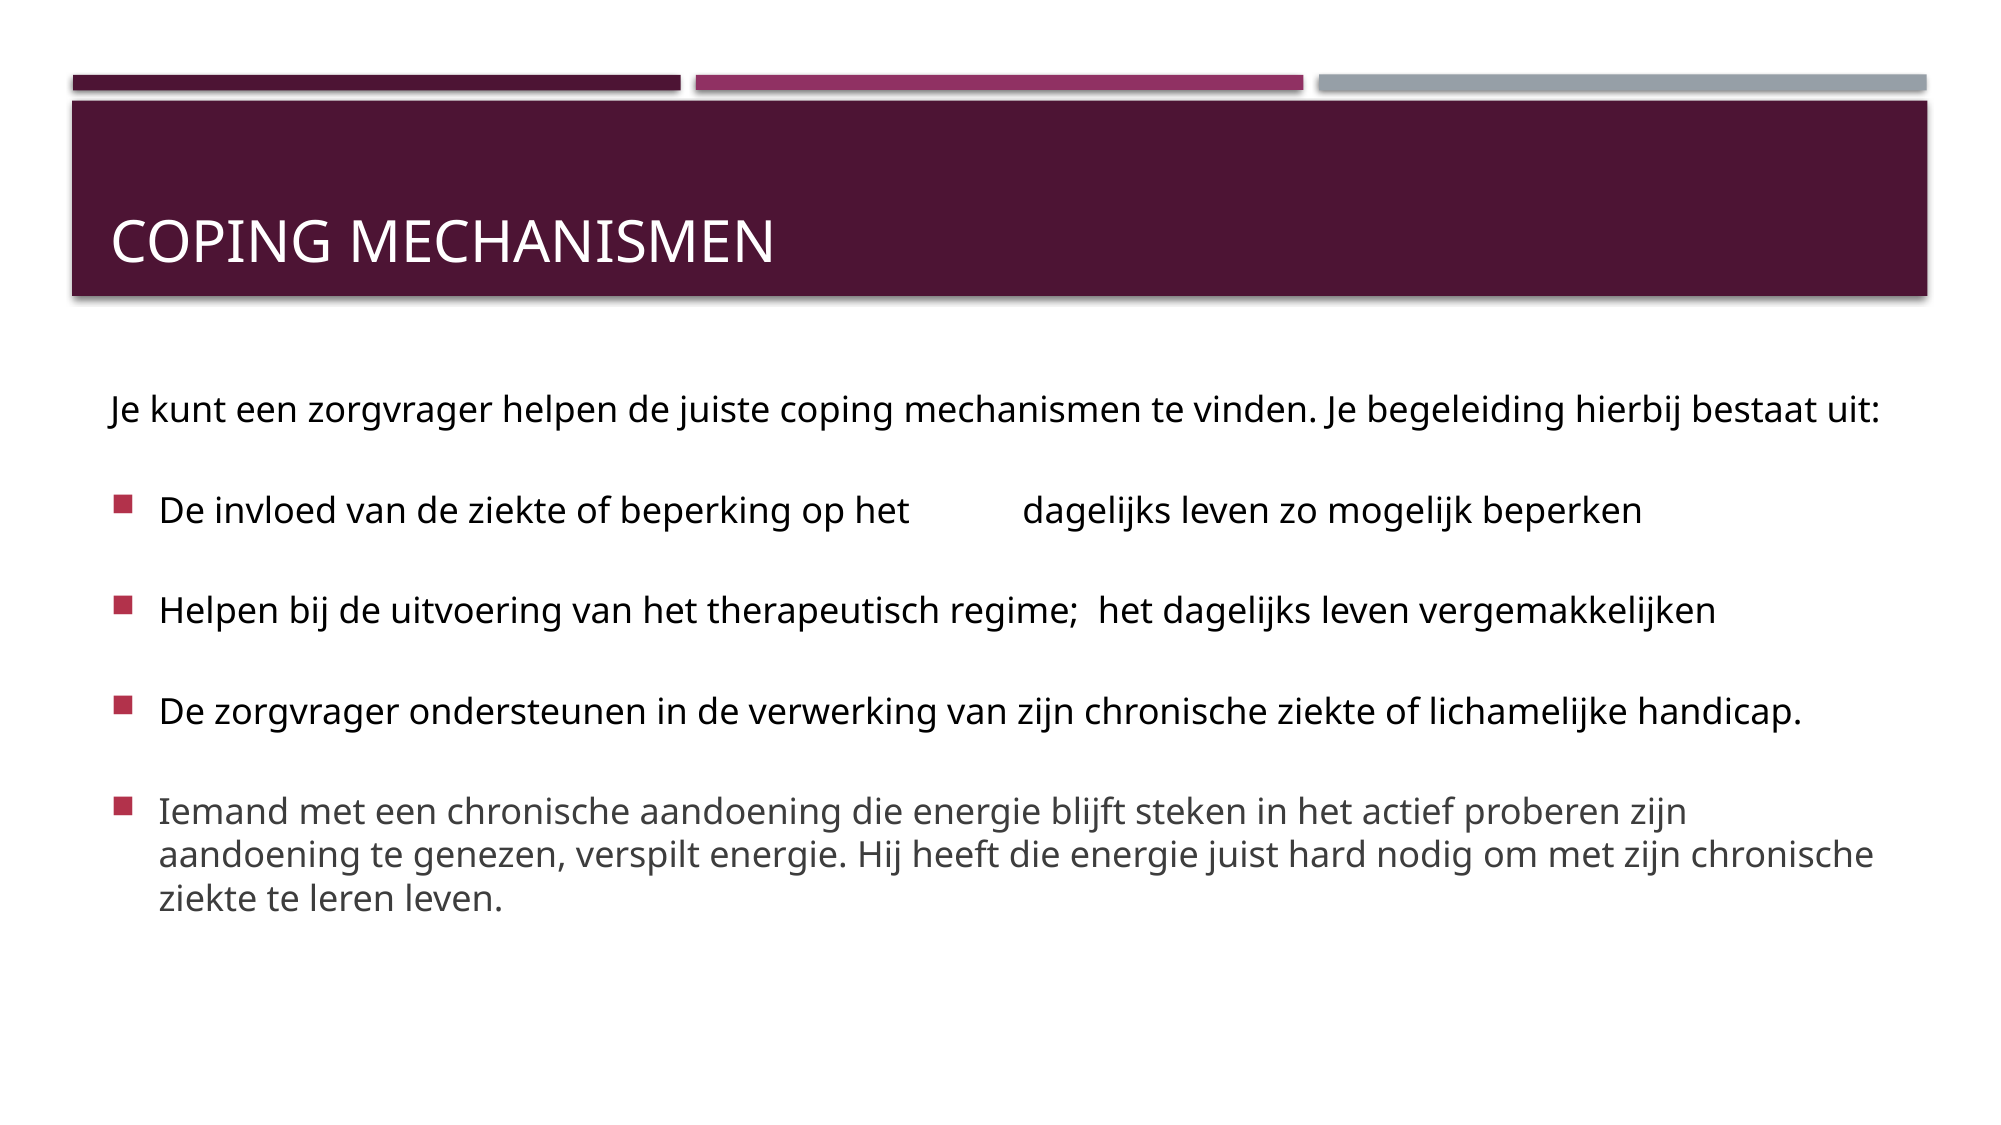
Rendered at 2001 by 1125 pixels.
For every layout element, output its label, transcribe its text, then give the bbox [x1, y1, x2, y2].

list Je kunt een zorgvrager helpen de juiste coping mechanismen te vinden. Je begeleiding hierbij bestaat uit: De invloed van de ziekte of beperking op het dagelijks leven zo moge­lijk beperken Helpen bij de uitvoering van het therapeutisch regime; het dagelijks leven vergemakkelijken De zorgvrager ondersteunen in de verwerking van zijn chronische ziekte of lichamelijke handicap. Iemand met een chronische aandoening die energie blijft steken in het actief proberen zijn aandoening te genezen, verspilt energie. Hij heeft die energie juist hard nodig om met zijn chronische ziekte te leren leven. [95, 357, 1905, 1048]
title Coping mechanismen [95, 115, 1905, 282]
